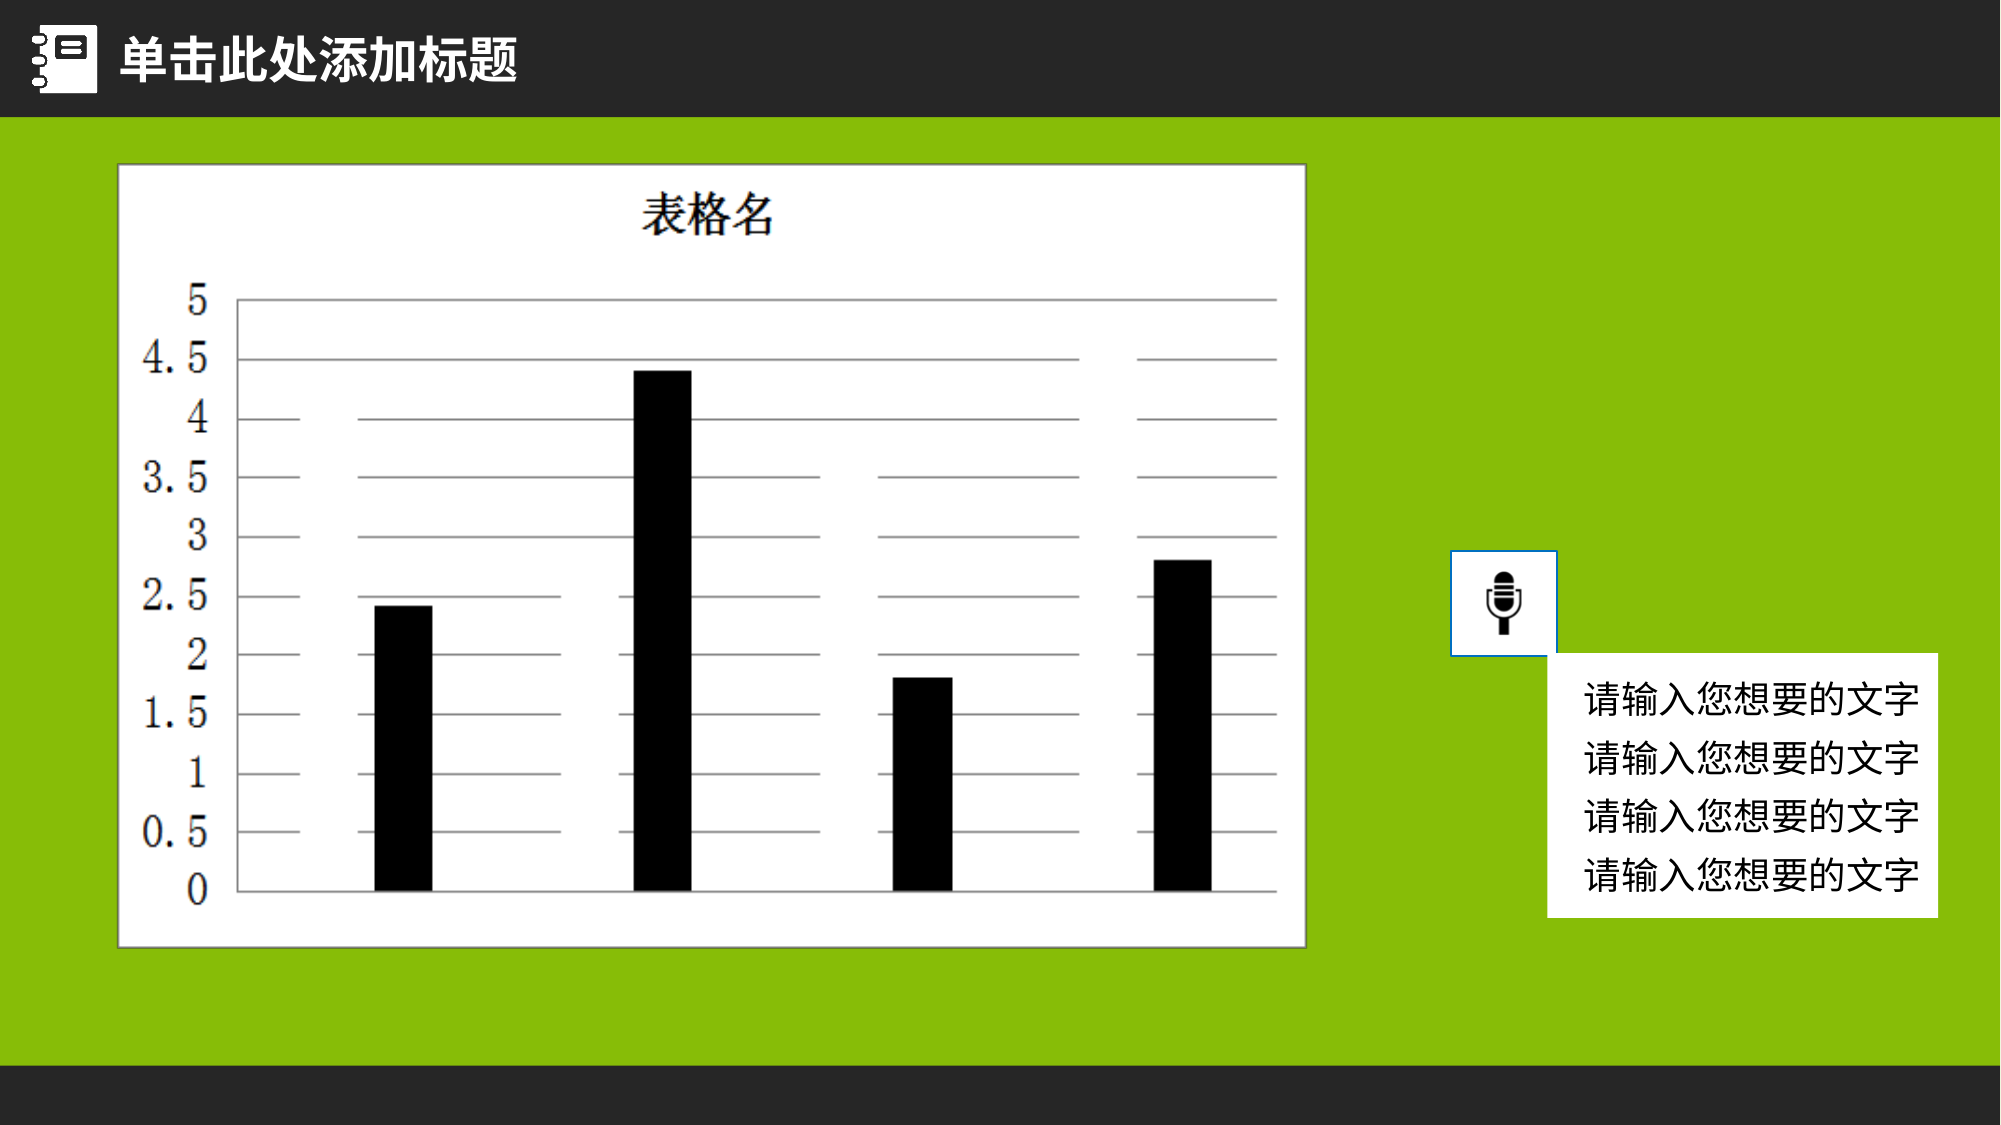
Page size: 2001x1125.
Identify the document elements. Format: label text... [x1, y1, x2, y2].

text_box 单击此处添加标题 [104, 21, 542, 97]
text_box [0, 0, 2000, 118]
text_box [0, 1065, 2000, 1125]
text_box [1451, 550, 1939, 918]
picture [27, 20, 104, 98]
picture [0, 0, 2001, 1125]
